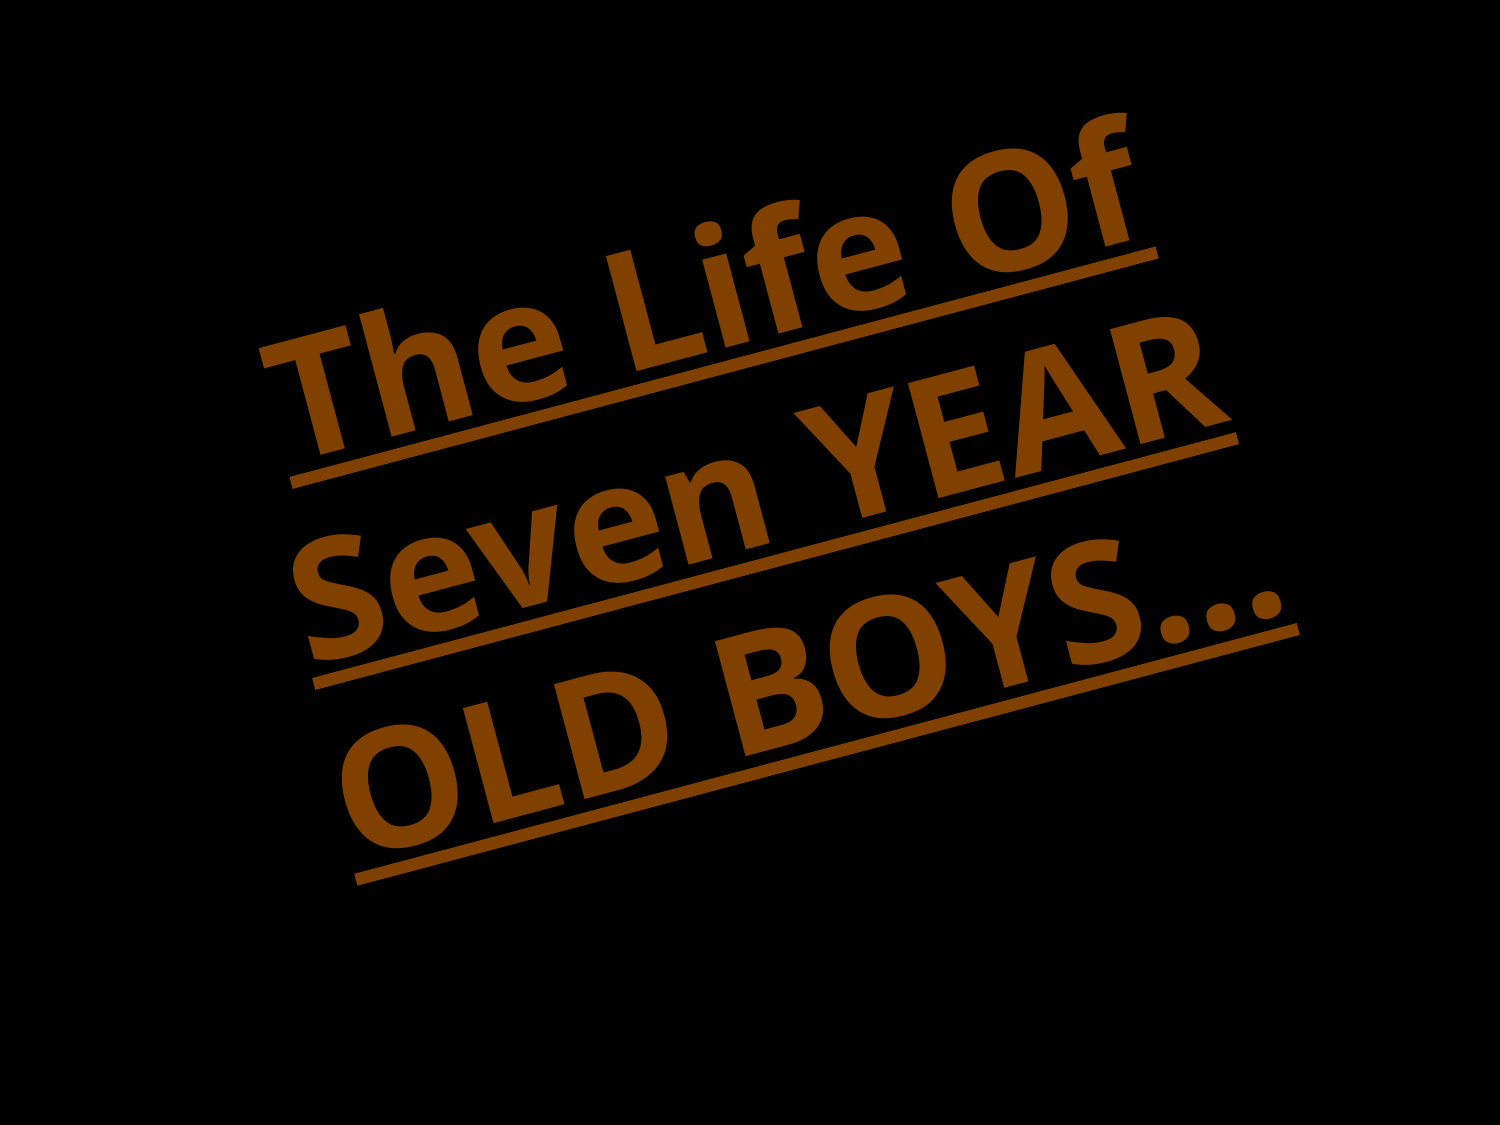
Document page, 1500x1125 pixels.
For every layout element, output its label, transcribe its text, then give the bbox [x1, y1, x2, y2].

title The Life Of Seven YEAR OLD BOYS… [7, 0, 1500, 1006]
